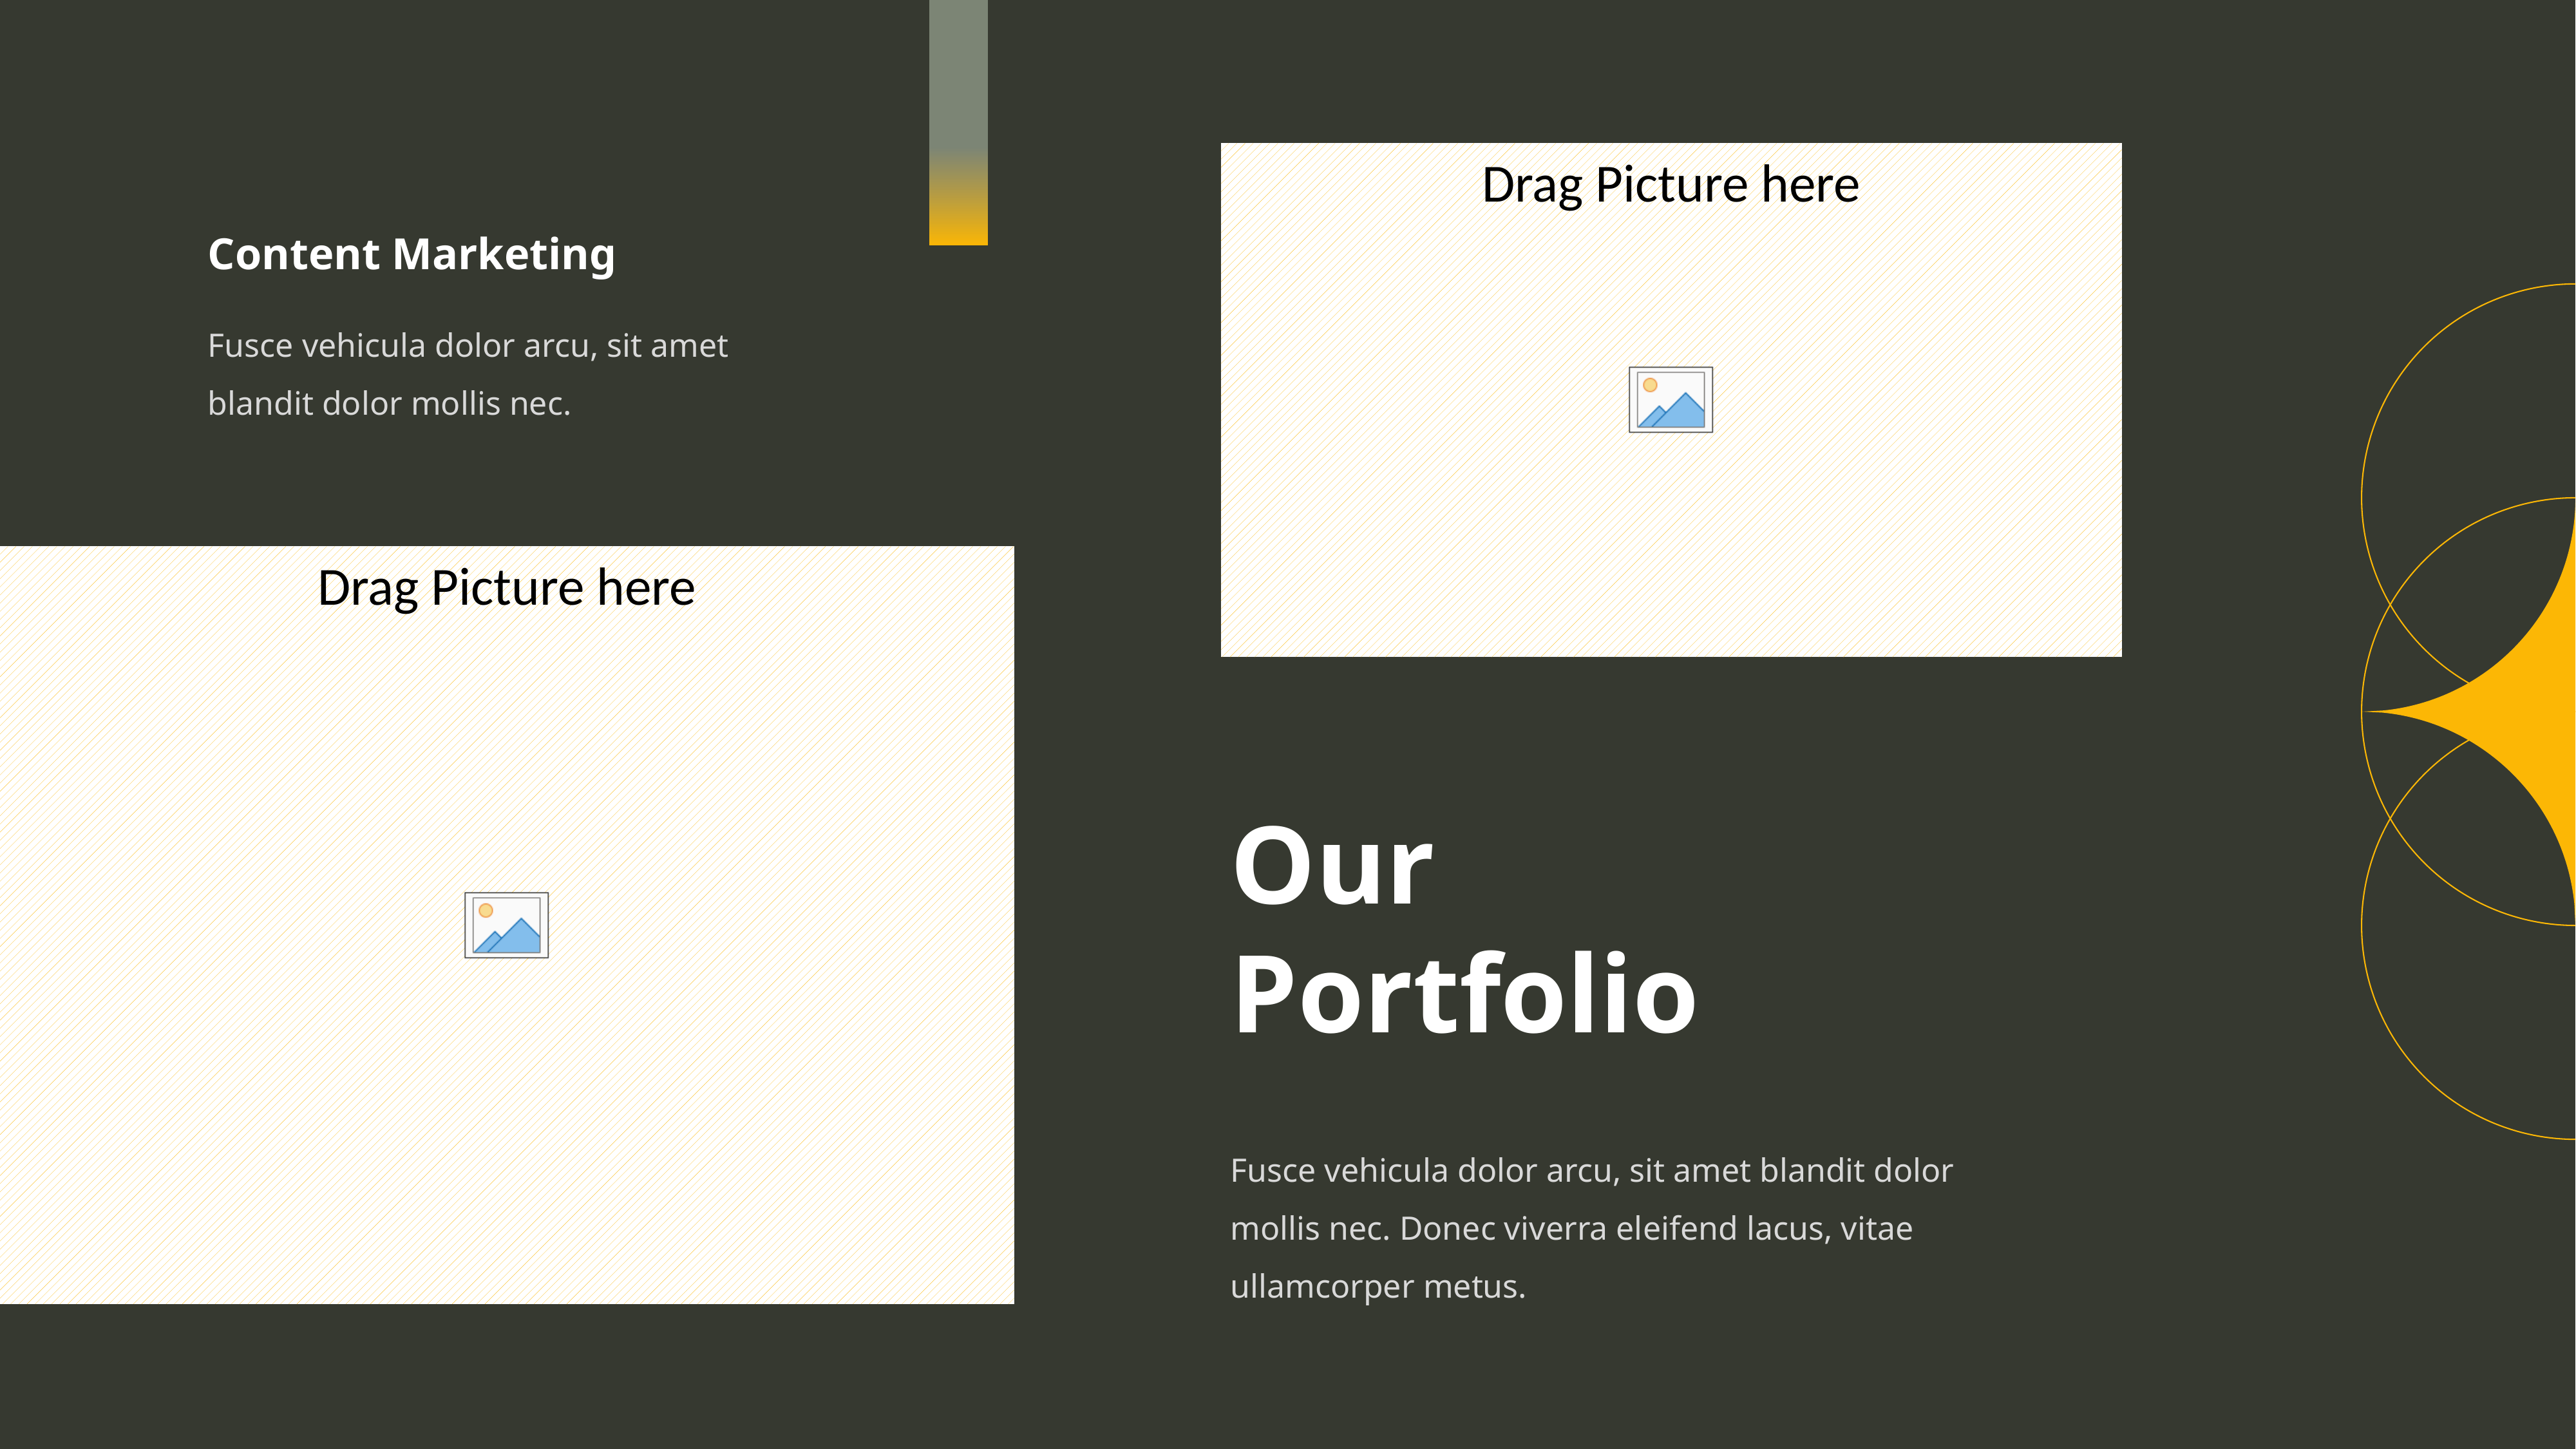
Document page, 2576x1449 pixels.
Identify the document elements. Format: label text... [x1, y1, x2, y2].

text_box Content Marketing [198, 222, 666, 283]
text_box Fusce vehicula dolor arcu, sit amet blandit dolor mollis nec. Donec viverra eleifend lacus, vitae ullamcorper metus. [1220, 1125, 2053, 1309]
picture [0, 546, 1014, 1304]
picture [1220, 143, 2122, 658]
text_box Our Portfolio [1220, 791, 1757, 1059]
text_box [929, 0, 988, 246]
text_box Fusce vehicula dolor arcu, sit amet blandit dolor mollis nec. [198, 301, 811, 426]
